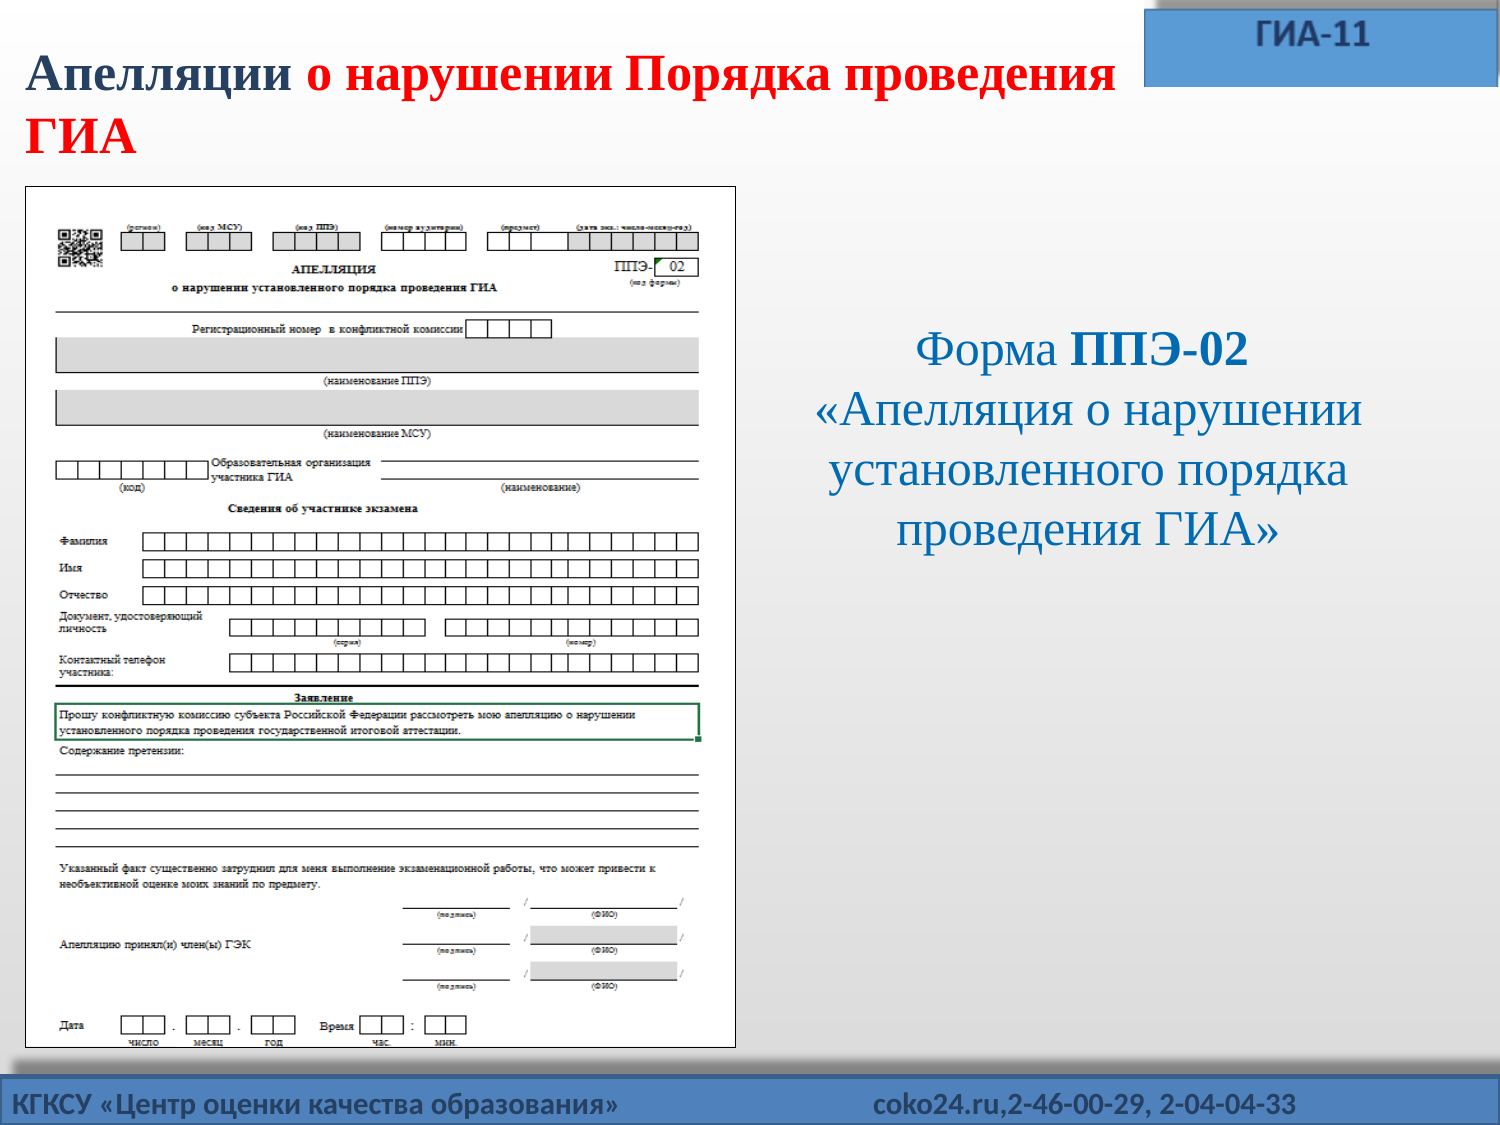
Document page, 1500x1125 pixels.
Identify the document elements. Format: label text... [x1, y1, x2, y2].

text_box Форма ППЭ-02 «Апелляция о нарушении установленного порядка проведения ГИА» [784, 308, 1393, 564]
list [25, 186, 736, 1049]
picture [1144, 0, 1500, 87]
title Апелляции о нарушении Порядка проведения ГИА [10, 30, 1156, 172]
